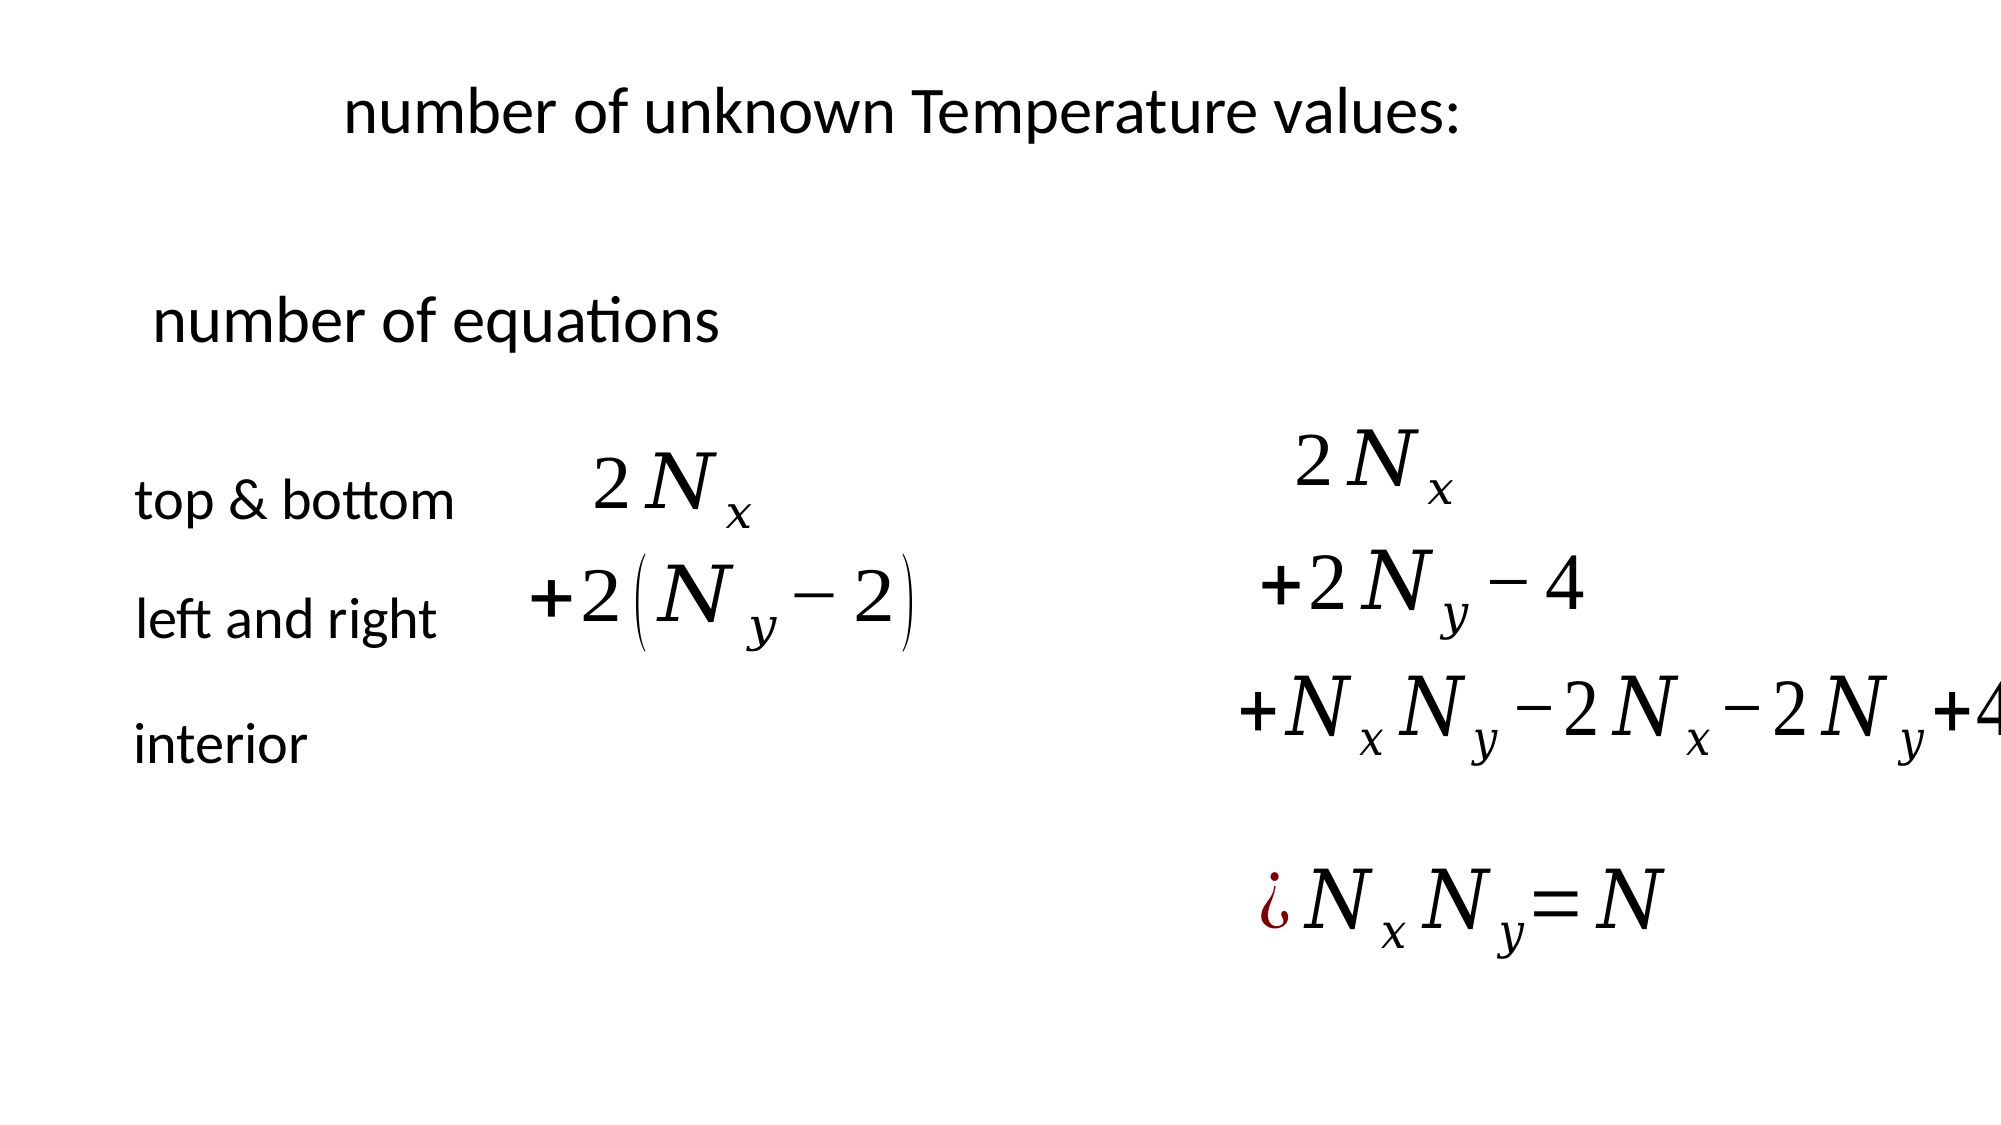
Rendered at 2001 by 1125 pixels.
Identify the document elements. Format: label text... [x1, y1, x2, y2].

text_box left and right [120, 573, 454, 658]
text_box number of equations [137, 268, 736, 364]
text_box top & bottom [120, 453, 472, 539]
text_box interior [118, 698, 325, 784]
